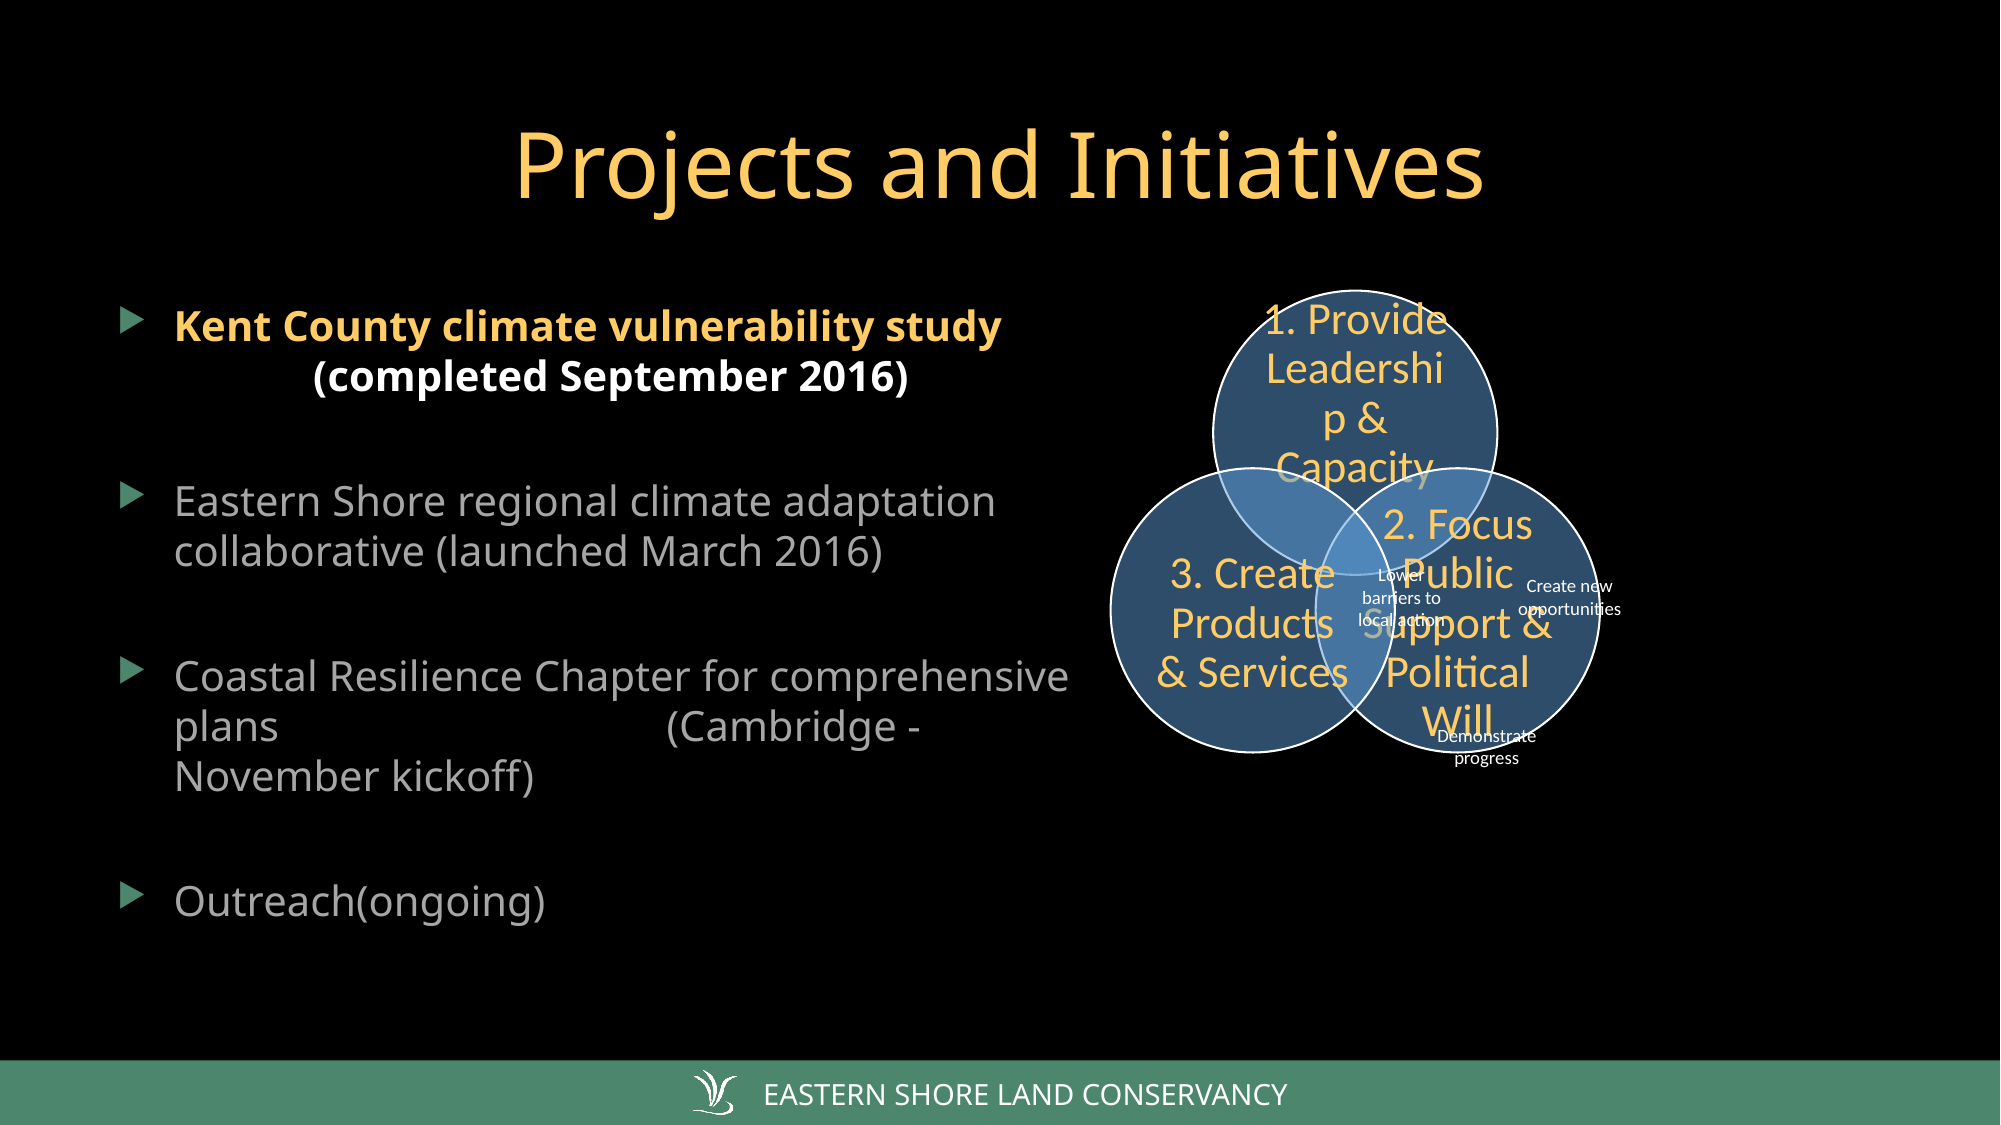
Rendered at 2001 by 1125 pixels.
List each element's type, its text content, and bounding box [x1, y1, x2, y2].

text_box Kent County climate vulnerability study (completed September 2016) Eastern Shore regional climate adaptation collaborative (launched March 2016) Coastal Resilience Chapter for comprehensive plans (Cambridge - November kickoff) Outreach(ongoing) [102, 292, 1103, 1053]
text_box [0, 1058, 2000, 1125]
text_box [999, 284, 1974, 934]
title Projects and Initiatives [0, 59, 2000, 278]
